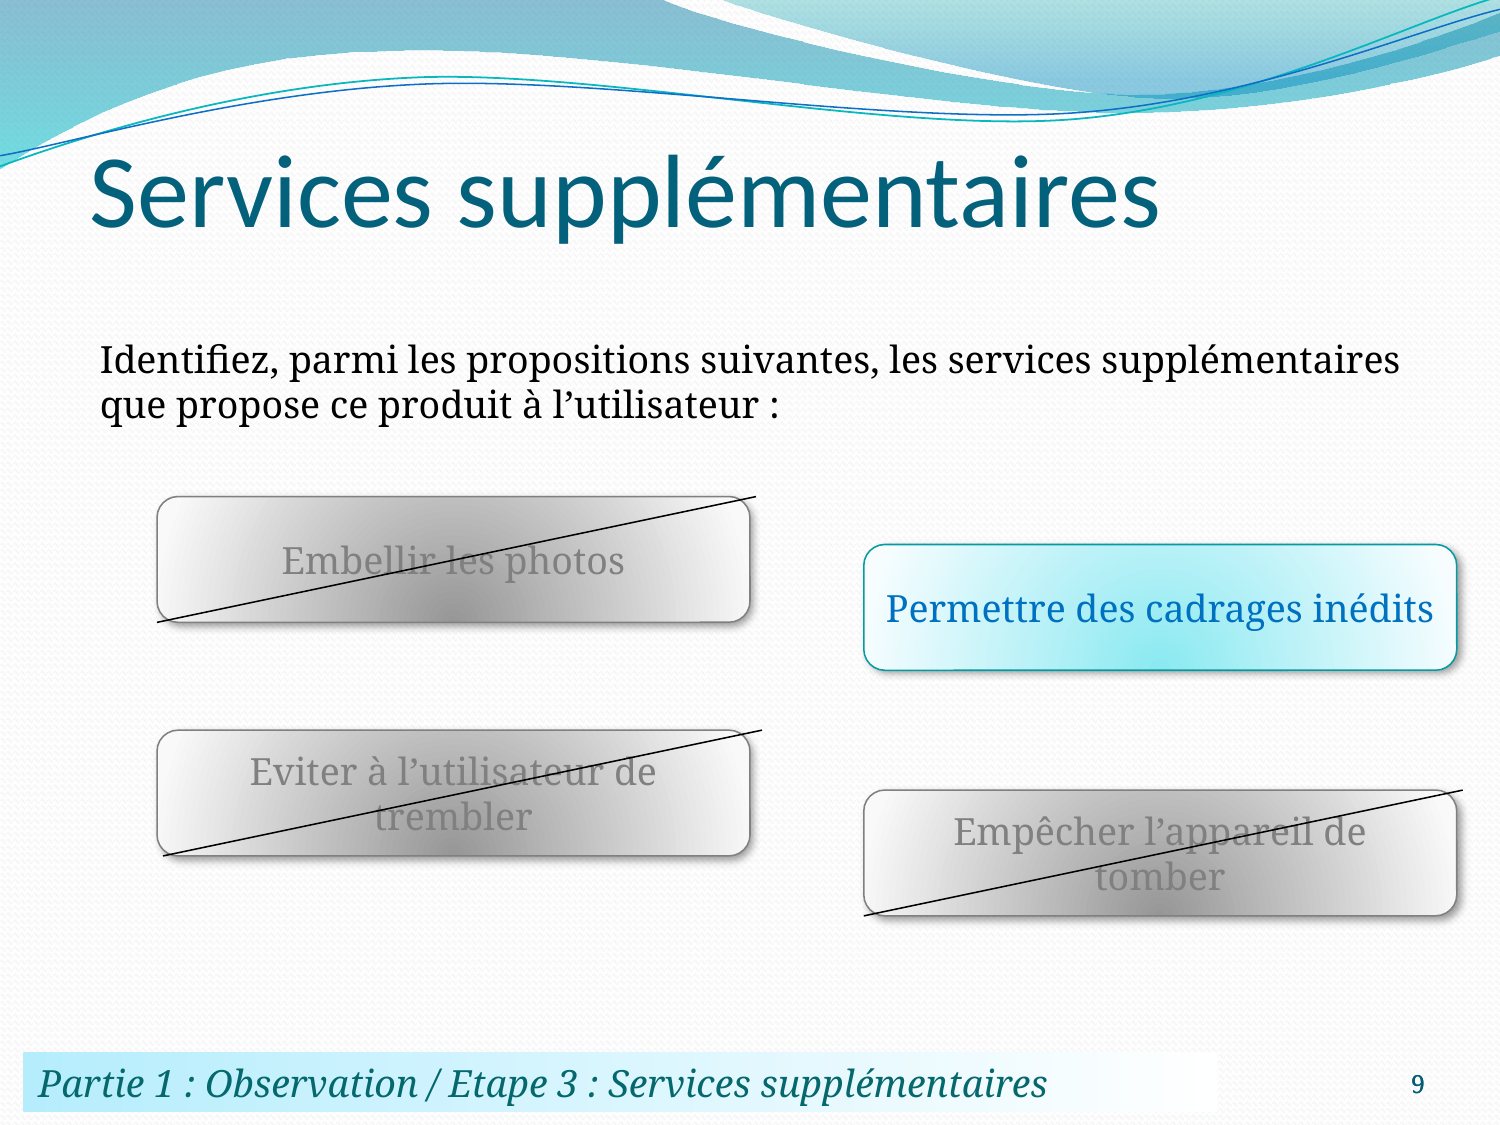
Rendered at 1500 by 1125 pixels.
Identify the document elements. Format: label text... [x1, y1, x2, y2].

text_box Permettre des cadrages inédits [863, 543, 1458, 672]
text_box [162, 729, 763, 857]
text_box 9 [1299, 1042, 1425, 1103]
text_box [156, 496, 757, 623]
text_box Identifiez, parmi les propositions suivantes, les services supplémentaires que propose ce produit à l’utilisateur : [85, 328, 1457, 434]
text_box Partie 1 : Observation / Etape 3 : Services supplémentaires [21, 1051, 1219, 1114]
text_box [863, 789, 1464, 917]
text_box Services supplémentaires [74, 115, 1438, 303]
